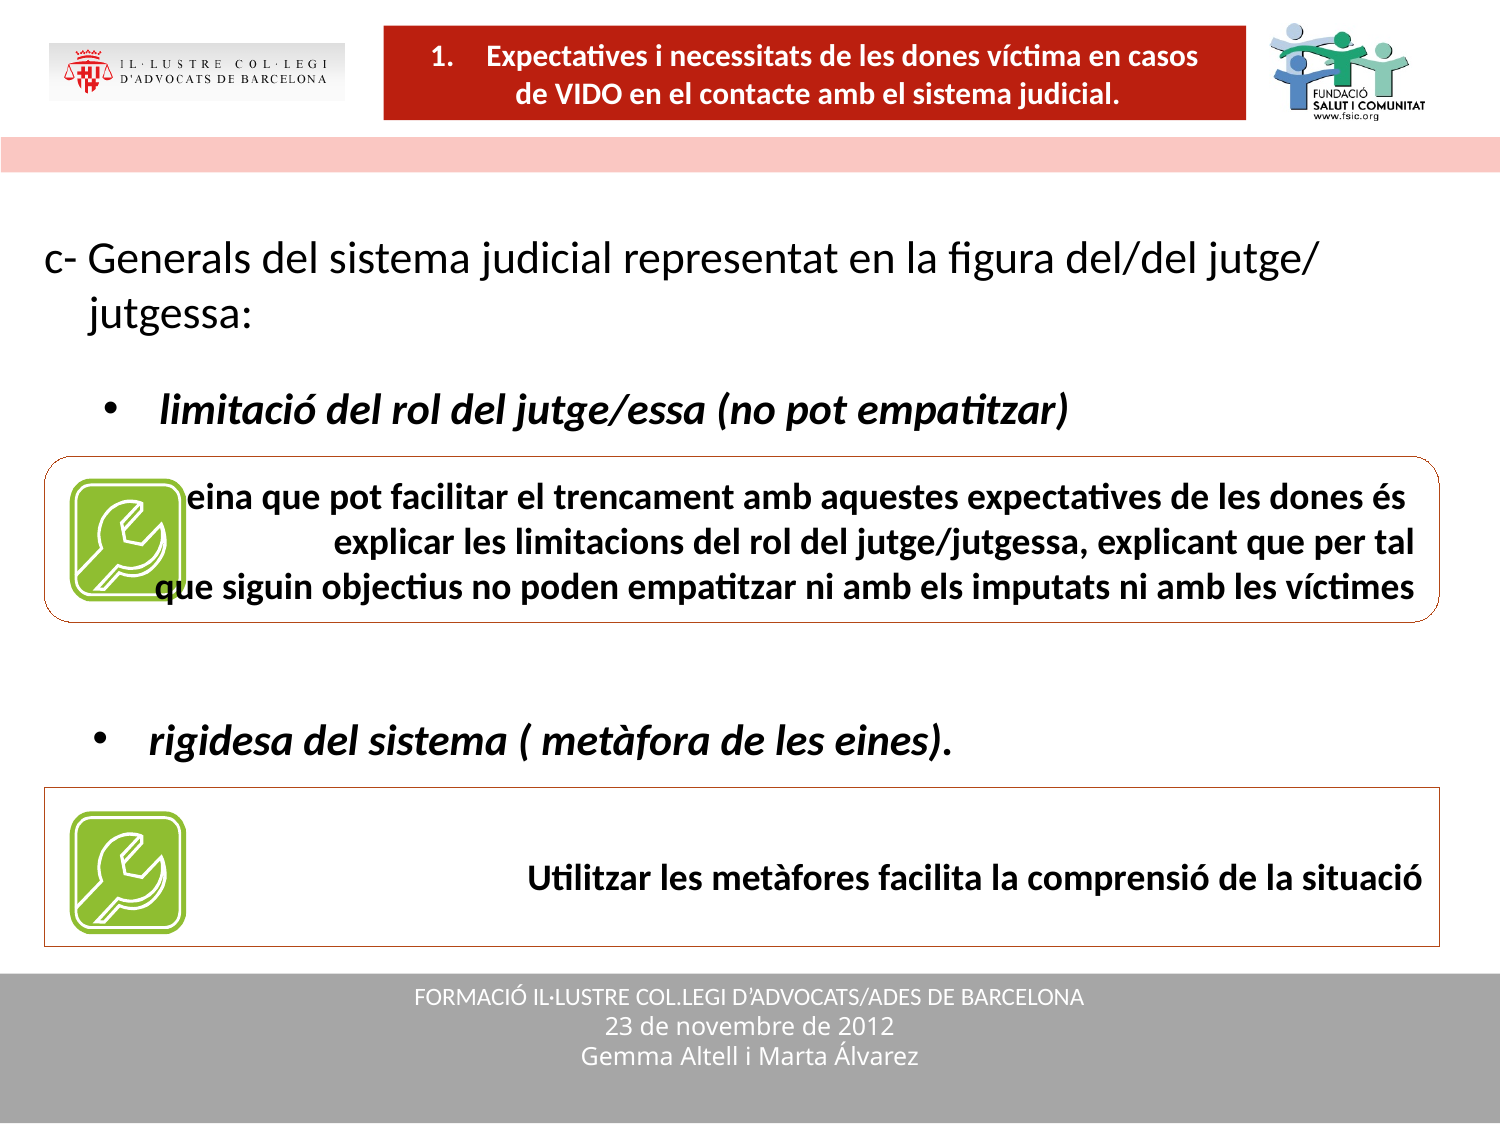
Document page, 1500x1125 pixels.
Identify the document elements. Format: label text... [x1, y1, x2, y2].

picture [68, 477, 188, 603]
picture [1269, 22, 1425, 121]
text_box FORMACIÓ IL·LUSTRE COL.LEGI D’ADVOCATS/ADES DE BARCELONA 23 de novembre de 2012 Gemma Altell i Marta Álvarez [0, 973, 1500, 1124]
text_box rigidesa del sistema ( metàfora de les eines). [78, 704, 1439, 772]
text_box Expectatives i necessitats de les dones víctima en casos de VIDO en el contacte amb el sistema judicial. [383, 25, 1247, 121]
picture [68, 810, 188, 936]
text_box [0, 137, 1500, 173]
picture [48, 43, 346, 101]
text_box limitació del rol del jutge/essa (no pot empatitzar) [88, 373, 1459, 441]
text_box eina que pot facilitar el trencament amb aquestes expectatives de les dones és explicar les limitacions del rol del jutge/jutgessa, explicant que per tal que siguin objectius no poden empatitzar ni amb els imputats ni amb les víctimes [44, 456, 1440, 623]
text_box c- Generals del sistema judicial representat en la figura del/del jutge/ jutgessa: [29, 219, 1459, 345]
list Utilitzar les metàfores facilita la comprensió de la situació [44, 787, 1440, 947]
